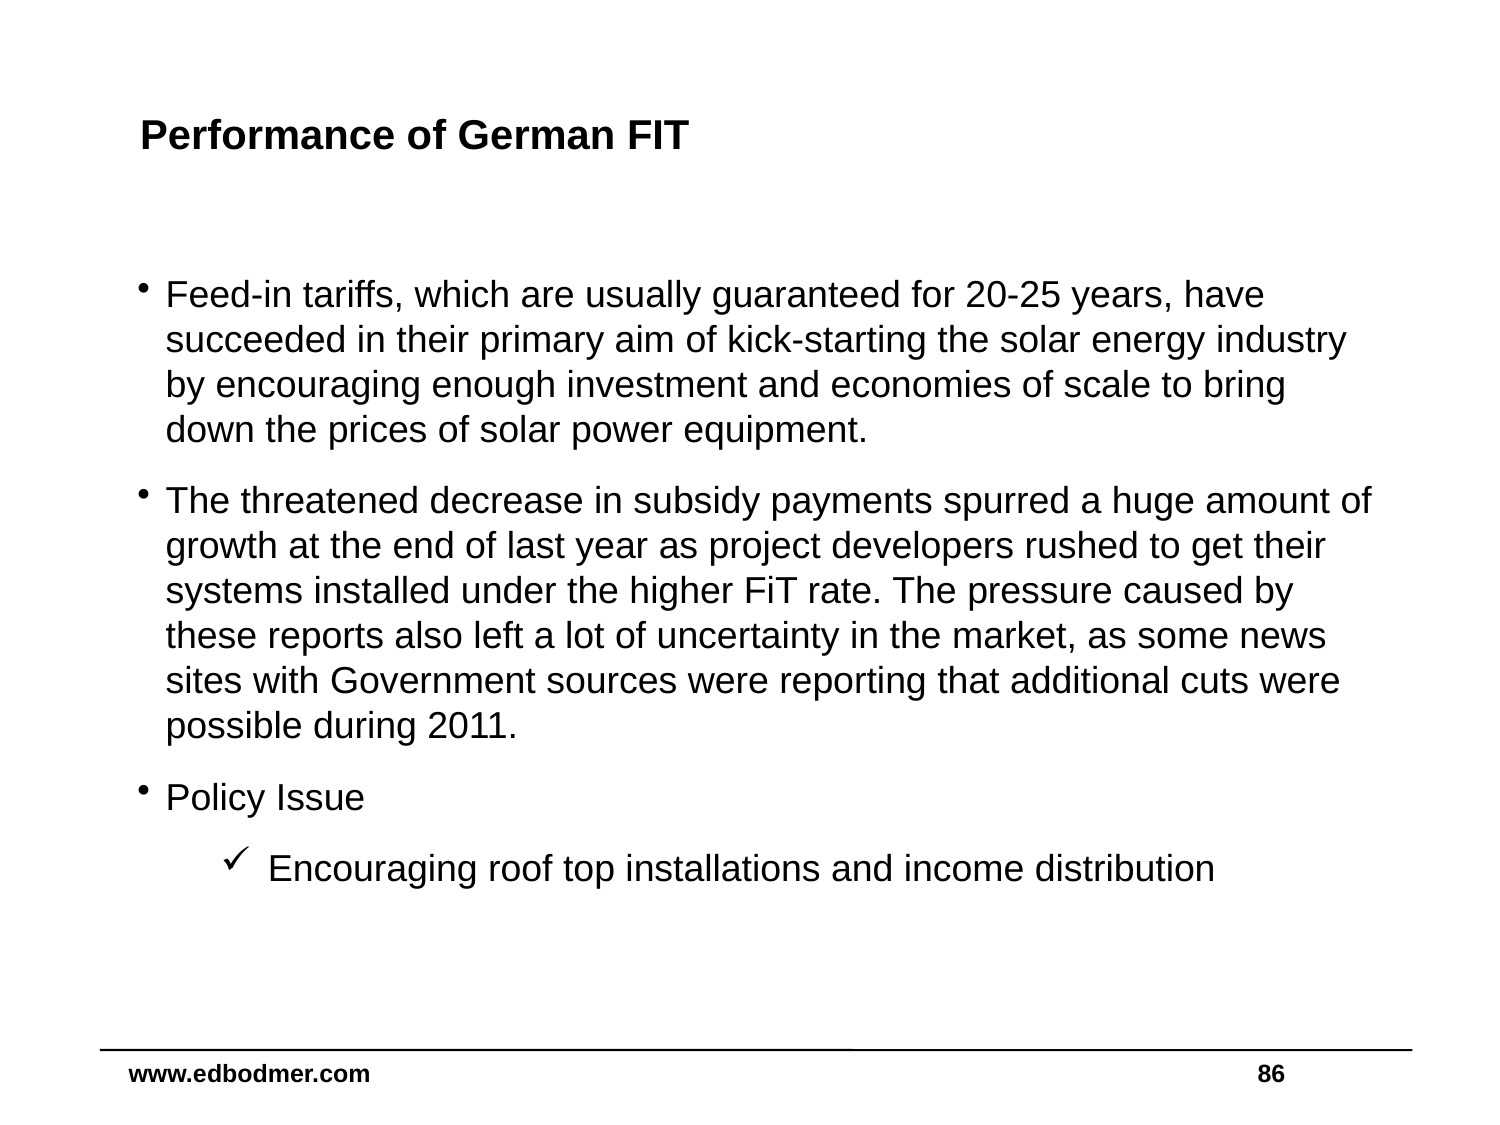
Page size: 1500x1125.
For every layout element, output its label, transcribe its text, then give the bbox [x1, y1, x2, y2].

title Performance of German FIT [124, 99, 1288, 226]
list Feed-in tariffs, which are usually guaranteed for 20-25 years, have succeeded in their primary aim of kick-starting the solar energy industry by encouraging enough investment and economies of scale to bring down the prices of solar power equipment. The threatened decrease in subsidy payments spurred a huge amount of growth at the end of last year as project developers rushed to get their systems installed under the higher FiT rate. The pressure caused by these reports also left a lot of uncertainty in the market, as some news sites with Government sources were reporting that additional cuts were possible during 2011. Policy Issue Encouraging roof top installations and income distribution [112, 262, 1401, 1026]
